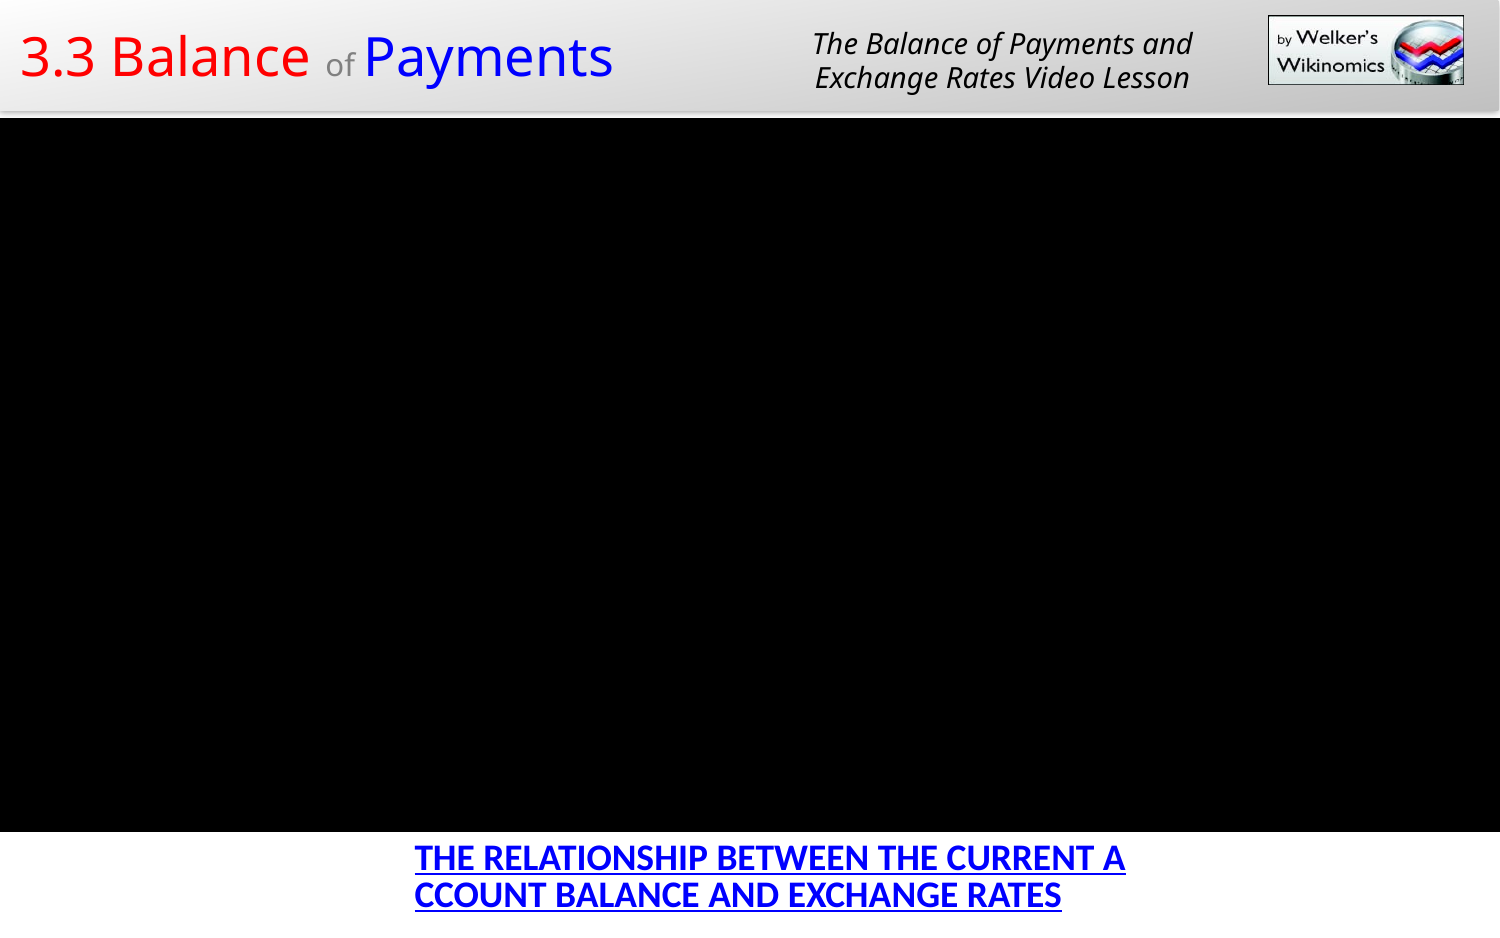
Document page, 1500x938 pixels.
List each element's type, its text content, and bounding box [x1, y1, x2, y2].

text_box THE RELATIONSHIP BETWEEN THE CURRENT ACCOUNT BALANCE AND EXCHANGE RATES [399, 841, 1150, 885]
picture [1268, 15, 1464, 85]
text_box The Balance of Payments and Exchange Rates Video Lesson [750, 18, 1256, 101]
picture [0, 118, 1500, 832]
